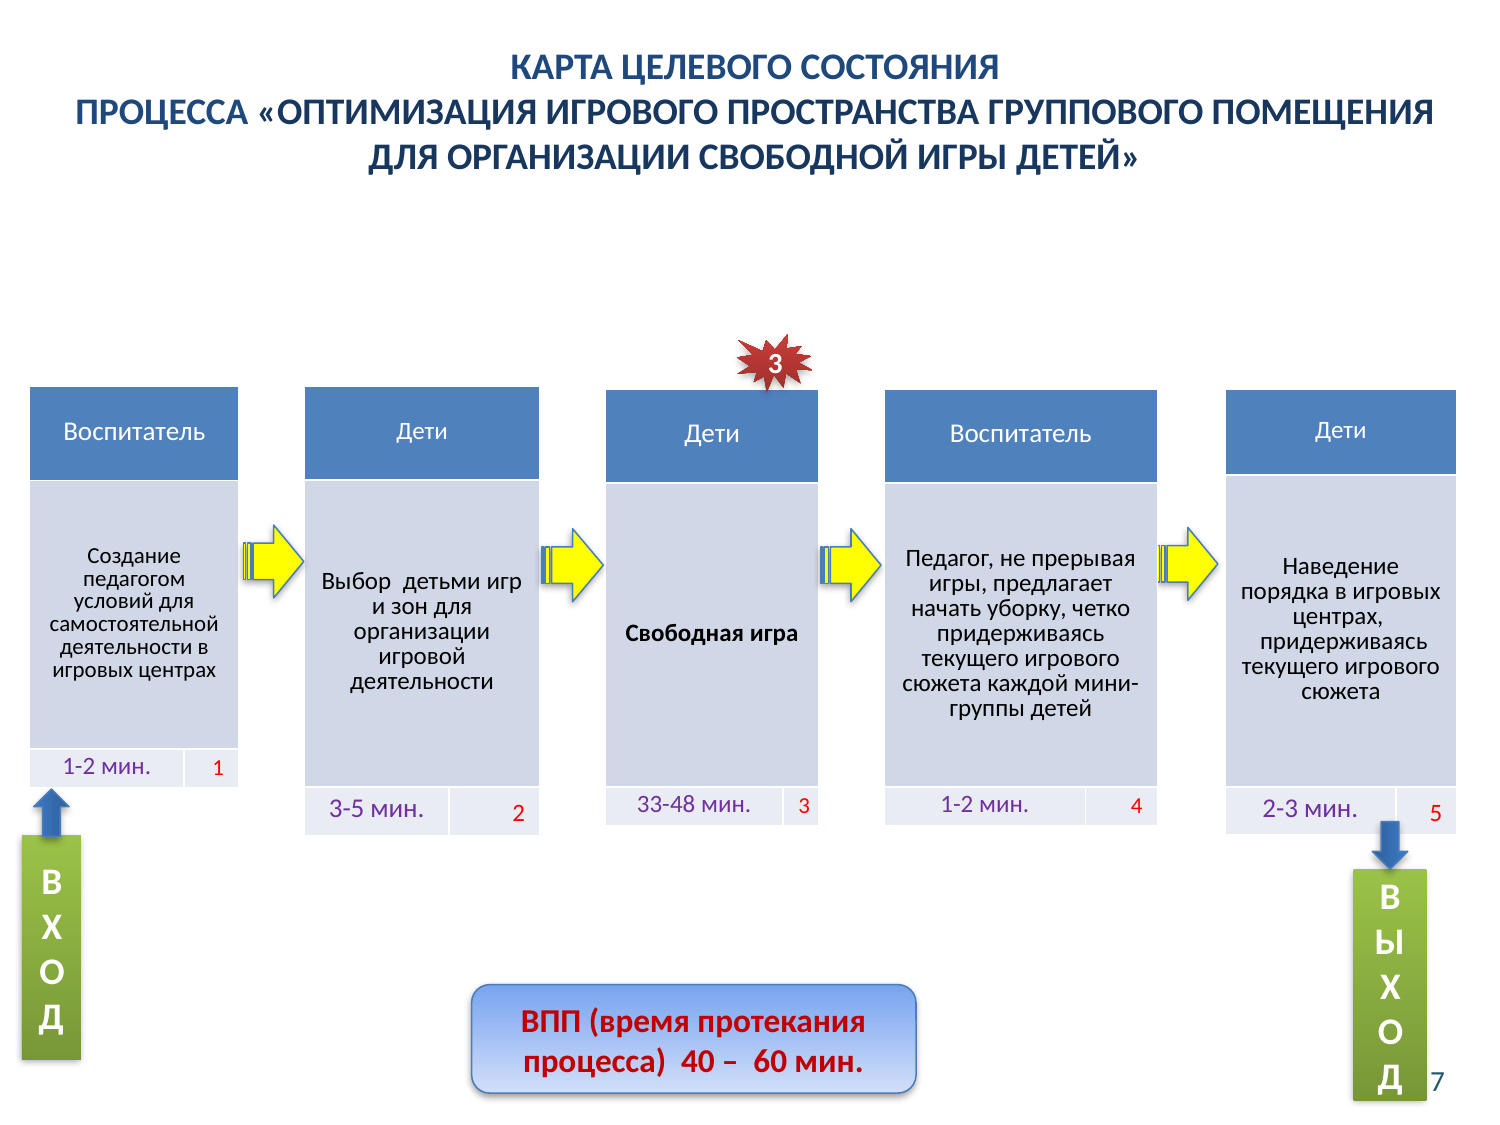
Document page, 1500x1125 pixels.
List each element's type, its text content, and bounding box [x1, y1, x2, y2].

text_box [1371, 820, 1409, 870]
table_header Воспитатель [885, 390, 1157, 482]
table_cell Выбор детьми игр и зон для организации игровой деятельности [305, 481, 539, 786]
text_box [1161, 526, 1219, 602]
slide_number 7 [1431, 1058, 1475, 1102]
table_cell 2-3 мин. [1226, 788, 1395, 834]
table_cell Создание педагогом условий для самостоятельной деятельности в игровых центрах [30, 481, 238, 748]
table_cell 5 [1397, 788, 1456, 834]
table_cell Свободная игра [606, 484, 818, 786]
table_header Воспитатель [30, 387, 238, 480]
table_cell 3 [784, 788, 818, 825]
text_box ВЫХОД [1353, 869, 1427, 1101]
table_cell 2 [450, 788, 539, 835]
text_box 3 [737, 333, 813, 394]
table_cell 1-2 мин. [885, 788, 1085, 825]
table_header Дети [1226, 390, 1456, 474]
text_box ВПП (время протекания процесса) 40 – 60 мин. [470, 983, 917, 1094]
table_cell 33-48 мин. [606, 788, 782, 825]
text_box Карта целевого состояния Процесса «Оптимизация игрового пространства группового помещения для организации свободной игры детей» [53, 40, 1458, 179]
text_box [32, 788, 70, 838]
table_header Дети [305, 387, 539, 479]
table_header Дети [606, 390, 818, 482]
table_cell 1 [185, 750, 238, 787]
table_cell 1-2 мин. [30, 750, 183, 787]
table_cell Педагог, не прерывая игры, предлагает начать уборку, четко придерживаясь текущего игрового сюжета каждой мини-группы детей [885, 484, 1157, 786]
text_box [247, 524, 305, 599]
table_cell Наведение порядка в игровых центрах, придерживаясь текущего игрового сюжета [1226, 476, 1456, 786]
text_box [820, 527, 882, 603]
table_cell 4 [1086, 788, 1157, 825]
table_cell 3-5 мин. [305, 788, 448, 835]
text_box ВХОД [21, 835, 81, 1060]
text_box [541, 527, 604, 603]
